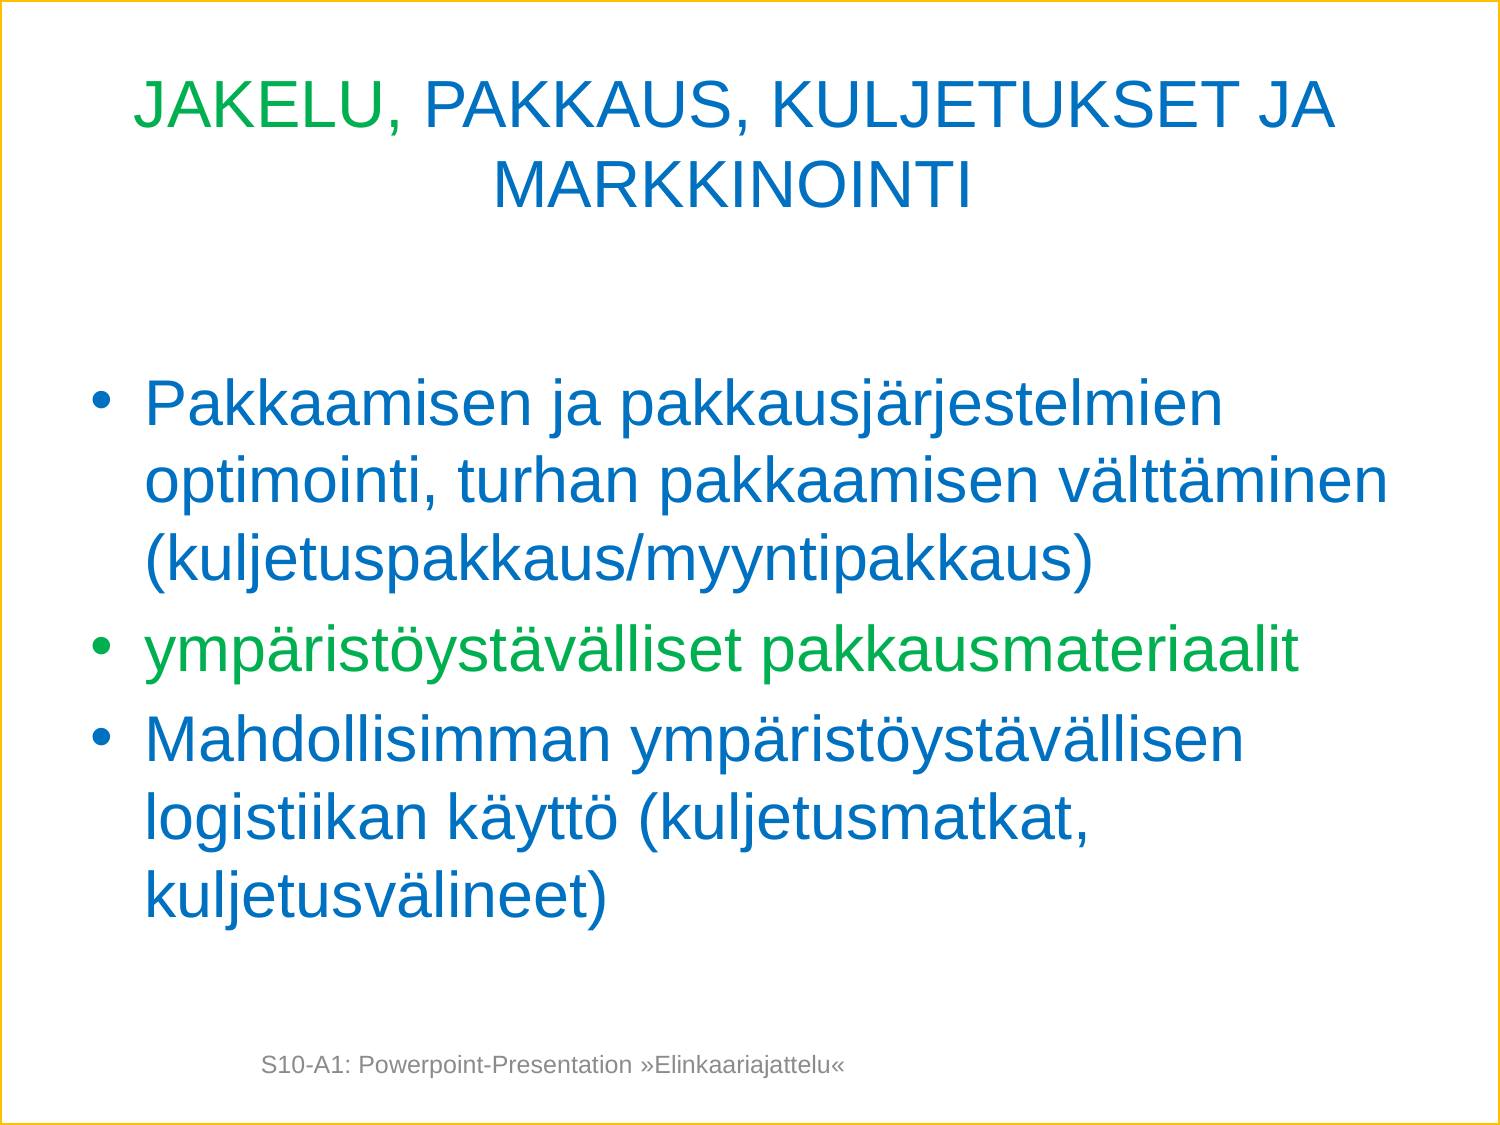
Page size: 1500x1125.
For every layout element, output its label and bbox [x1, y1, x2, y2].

text_box [0, 0, 1500, 1125]
